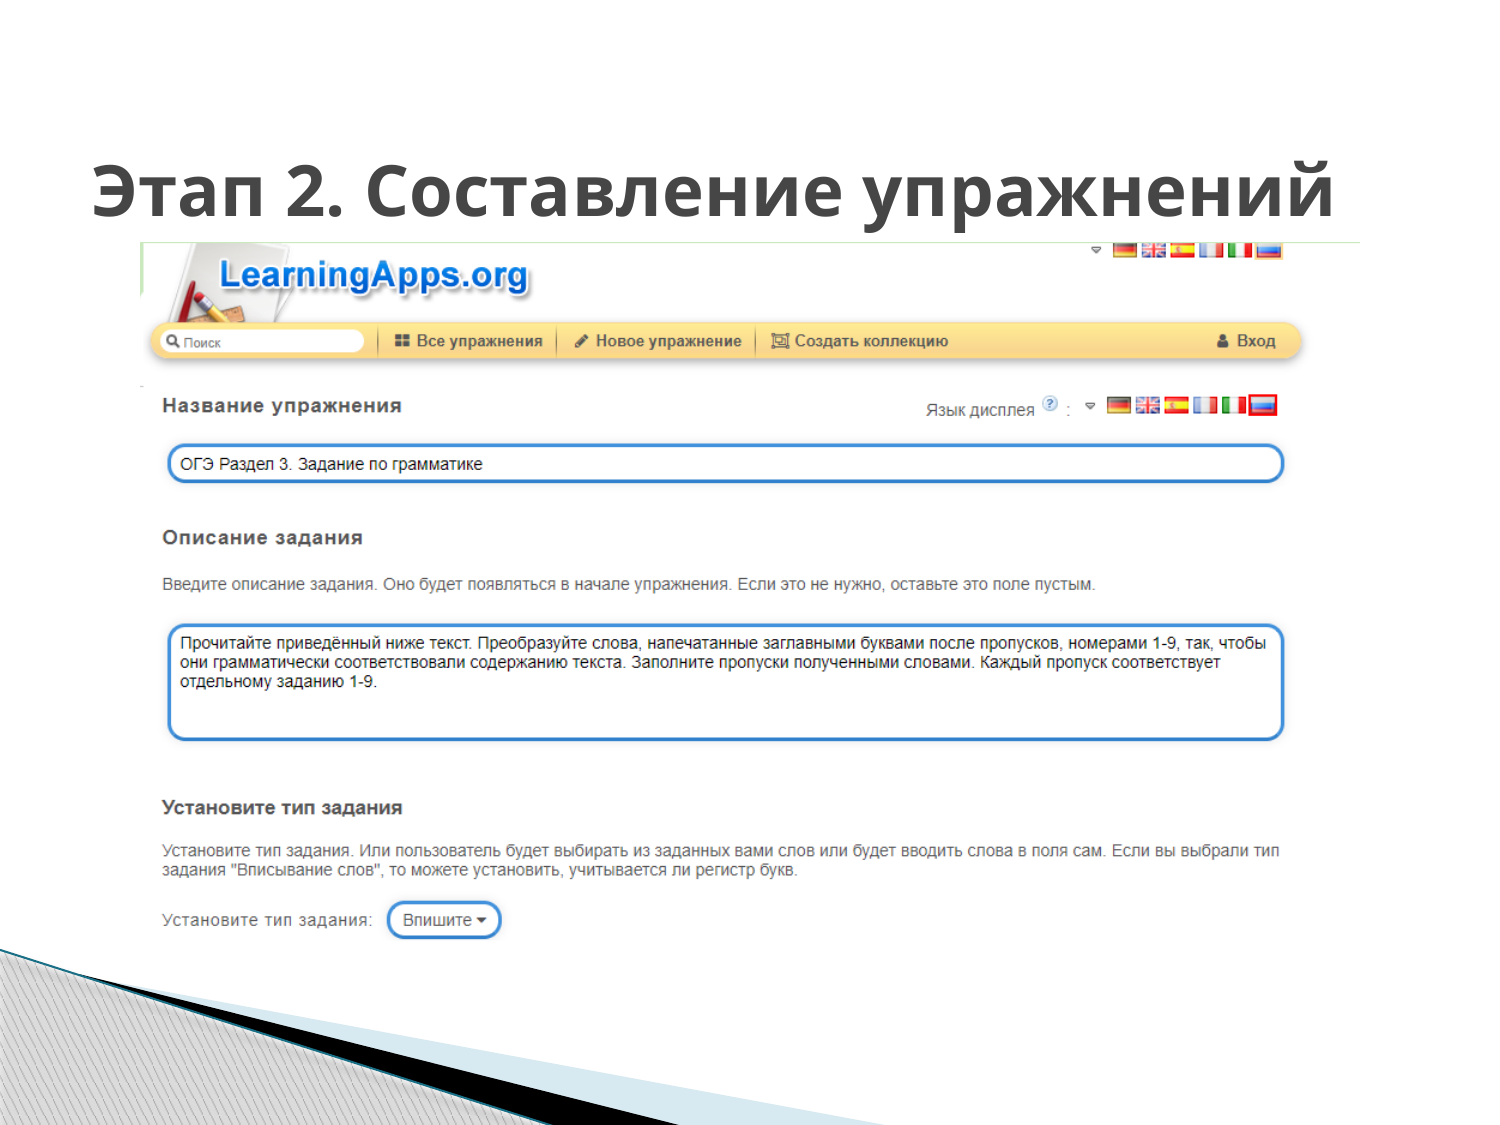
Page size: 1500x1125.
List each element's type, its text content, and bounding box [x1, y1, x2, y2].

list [140, 242, 1360, 986]
title Этап 2. Составление упражнений [76, 137, 1427, 325]
